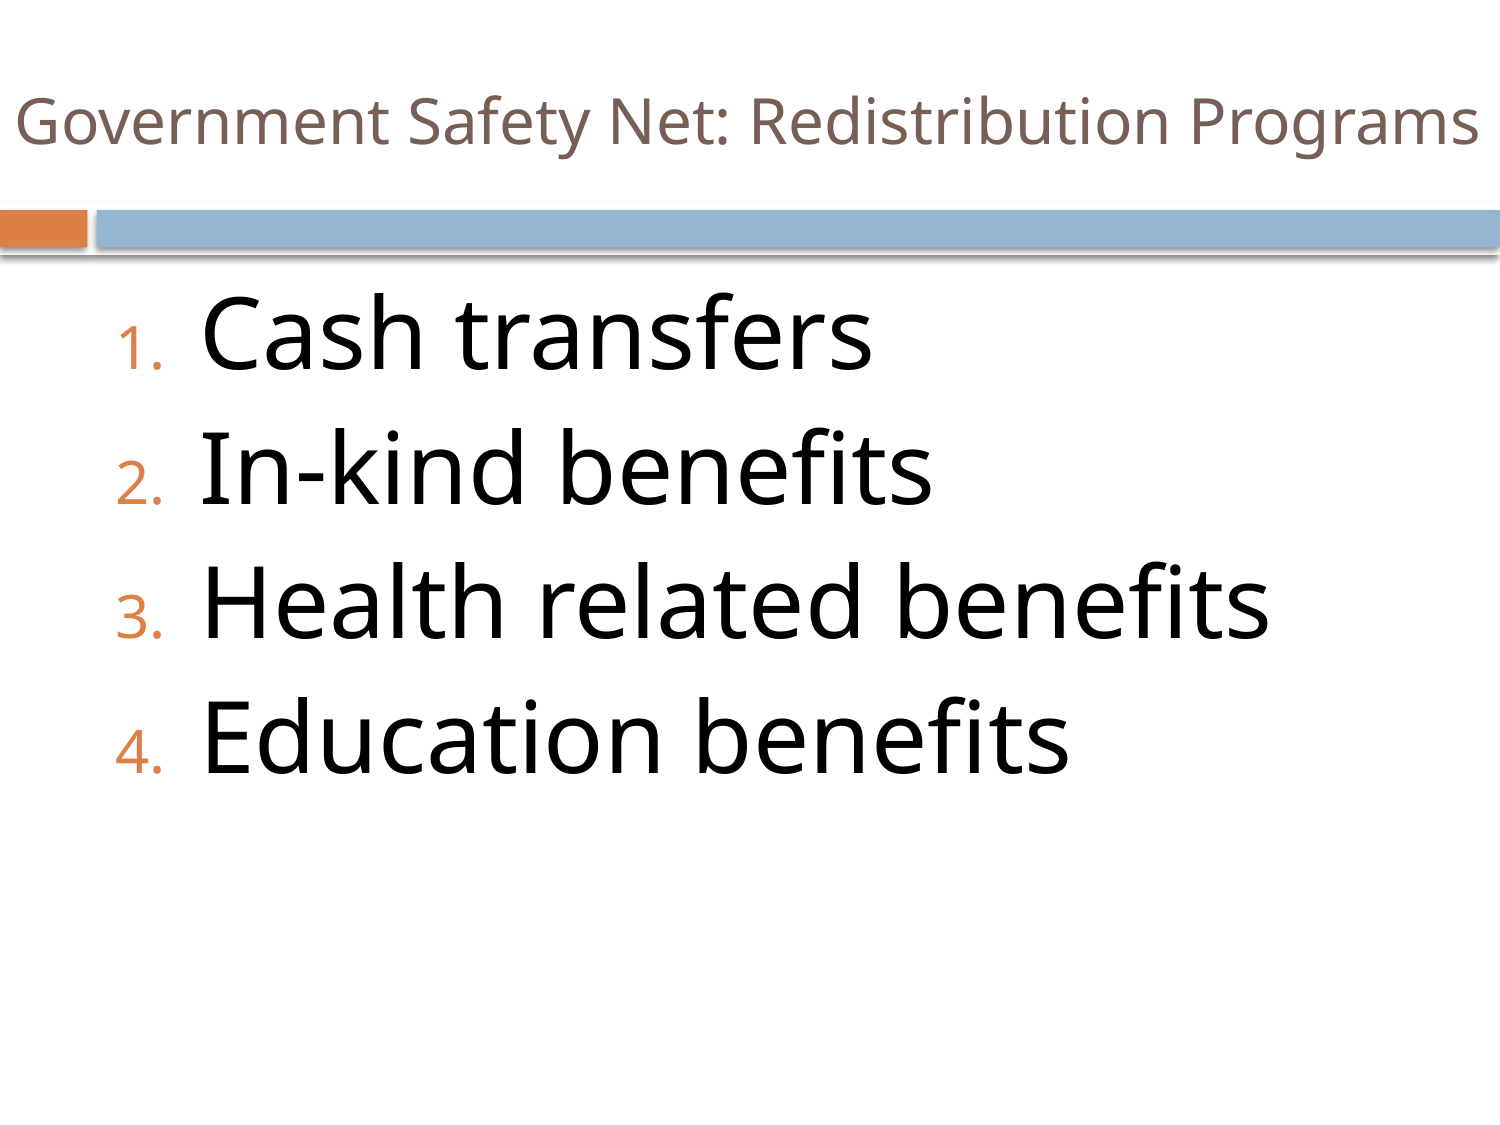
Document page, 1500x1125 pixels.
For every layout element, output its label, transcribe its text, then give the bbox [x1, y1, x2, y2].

list Cash transfers In-kind benefits Health related benefits Education benefits [100, 262, 1438, 1000]
title Government Safety Net: Redistribution Programs [0, 37, 1500, 200]
